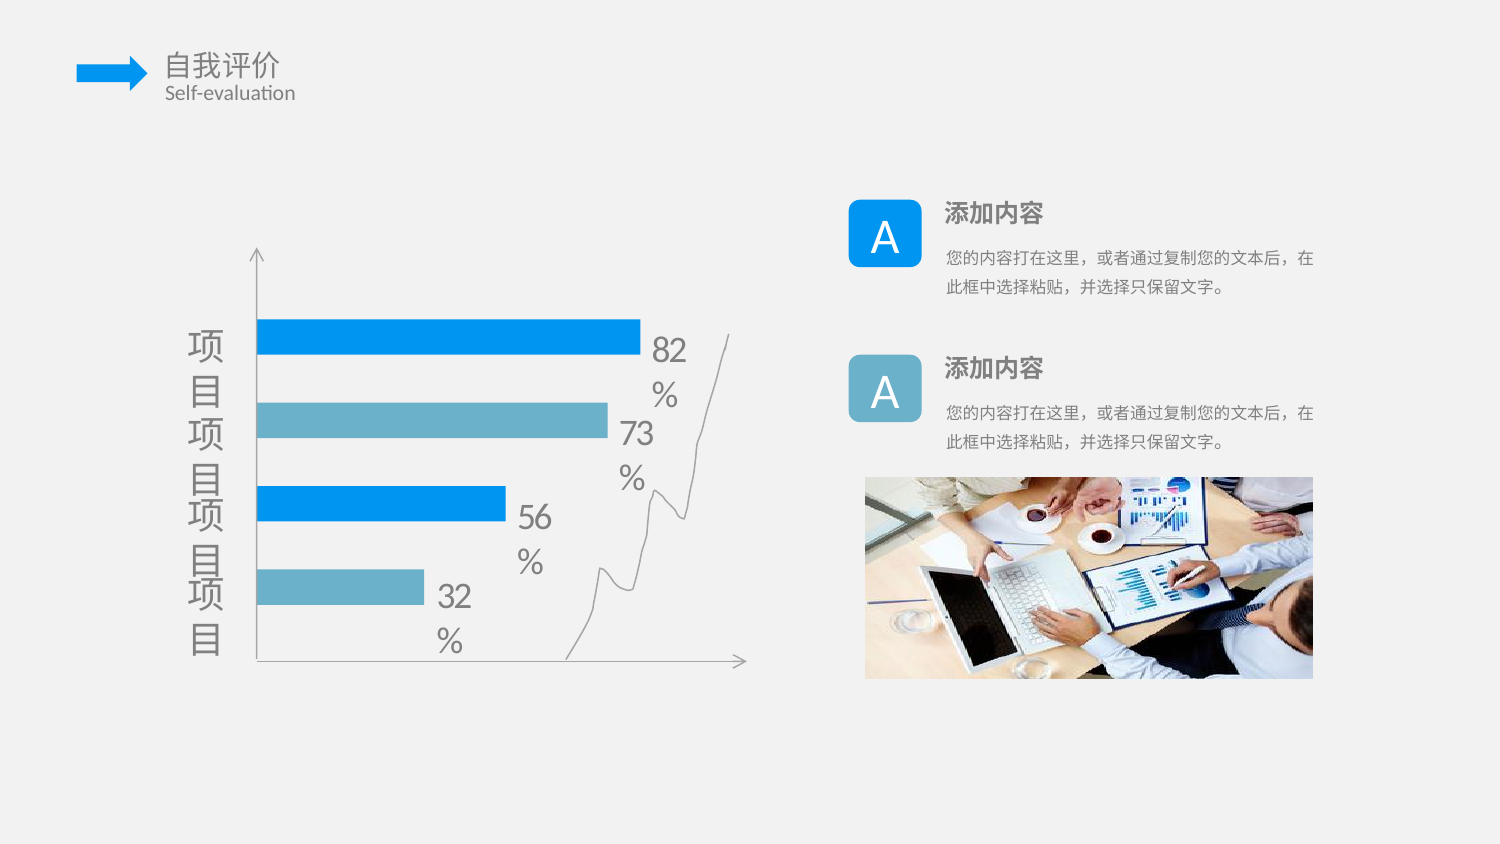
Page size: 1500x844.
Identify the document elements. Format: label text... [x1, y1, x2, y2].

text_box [256, 247, 748, 662]
text_box A [846, 197, 924, 270]
text_box 您的内容打在这里，或者通过复制您的文本后，在此框中选择粘贴，并选择只保留文字。 [934, 236, 1335, 303]
picture [864, 476, 1314, 679]
text_box 添加内容 [933, 346, 1115, 388]
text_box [425, 318, 723, 623]
text_box 您的内容打在这里，或者通过复制您的文本后，在此框中选择粘贴，并选择只保留文字。 [934, 391, 1335, 458]
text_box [175, 316, 265, 669]
text_box A [846, 352, 924, 425]
text_box 添加内容 [933, 191, 1115, 233]
